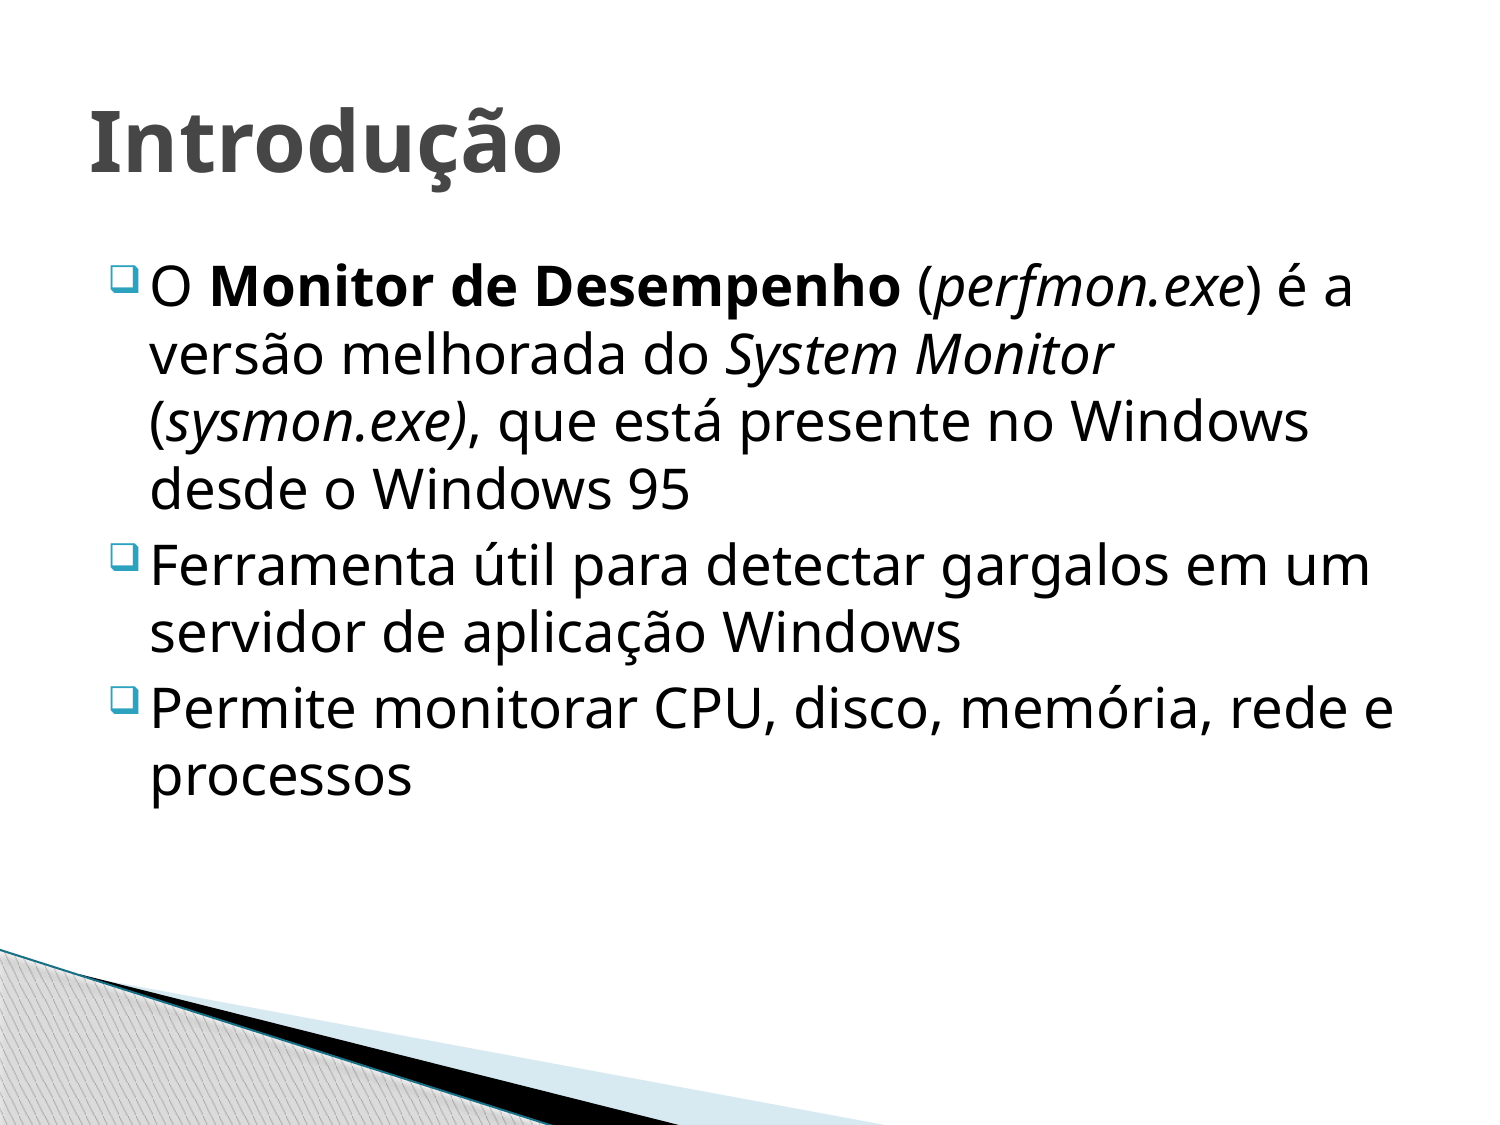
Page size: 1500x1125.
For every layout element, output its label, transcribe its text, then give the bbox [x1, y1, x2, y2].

title Introdução [75, 45, 1425, 233]
list O Monitor de Desempenho (perfmon.exe) é a versão melhorada do System Monitor (sysmon.exe), que está presente no Windows desde o Windows 95 Ferramenta útil para detectar gargalos em um servidor de aplicação Windows Permite monitorar CPU, disco, memória, rede e processos [75, 243, 1425, 986]
